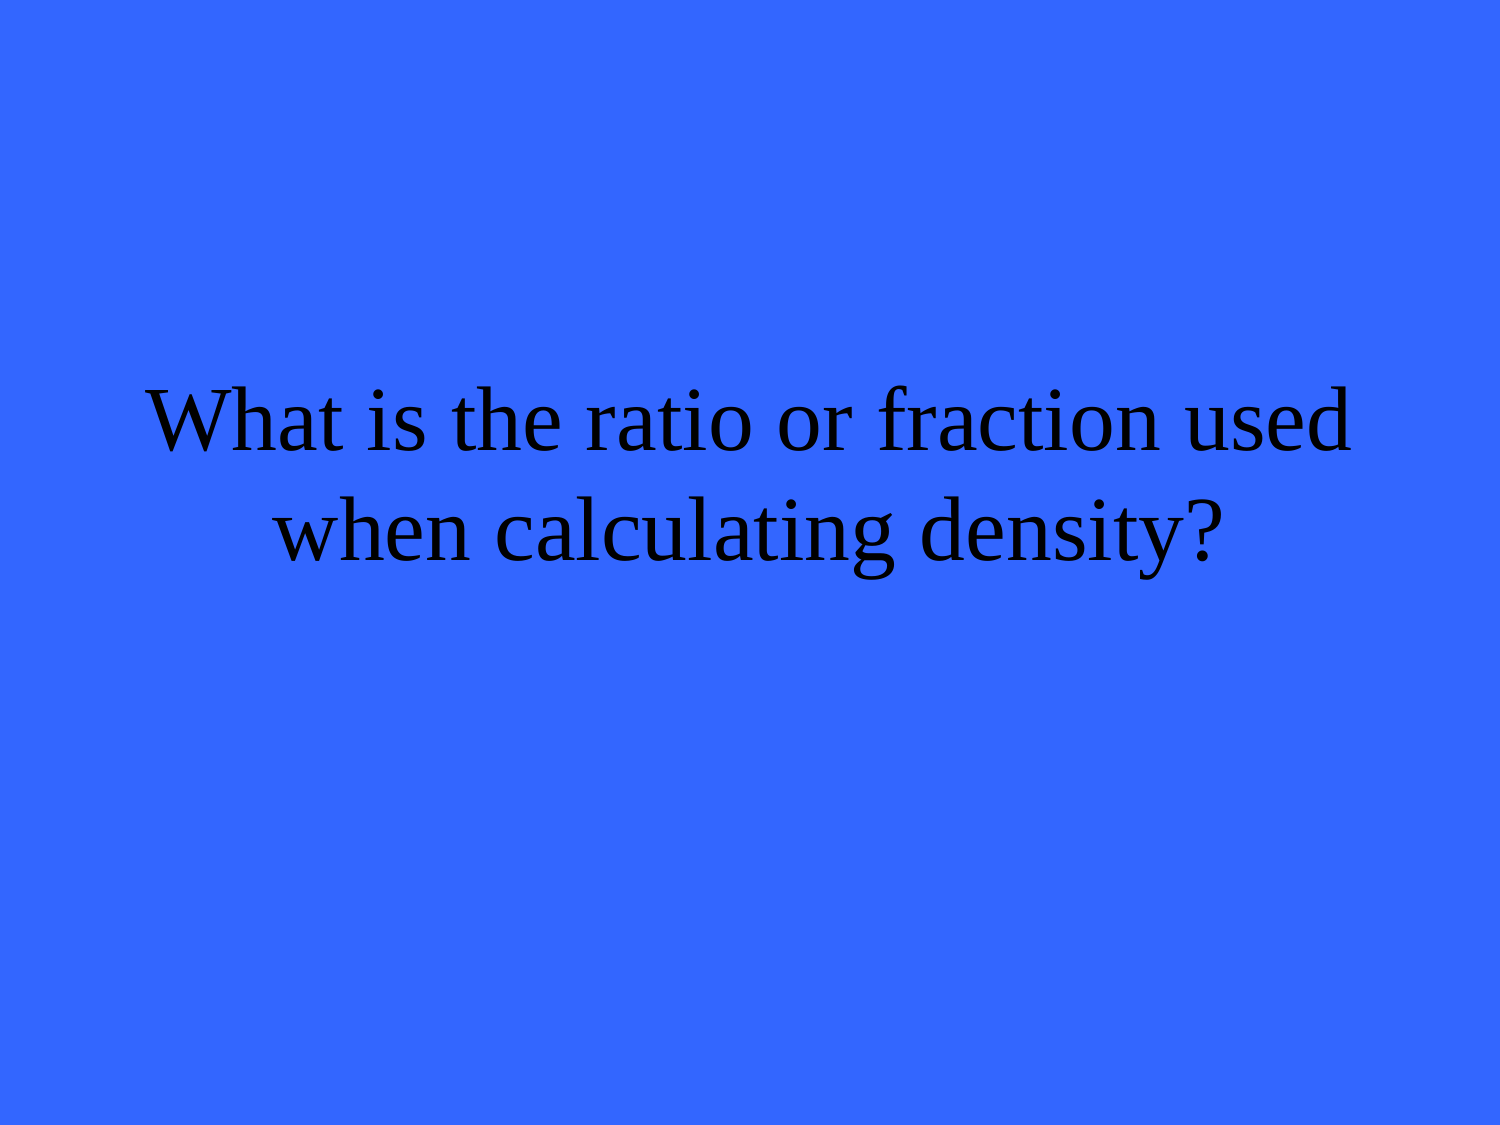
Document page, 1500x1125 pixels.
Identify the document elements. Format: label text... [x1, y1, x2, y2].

title What is the ratio or fraction used when calculating density? [112, 374, 1388, 563]
